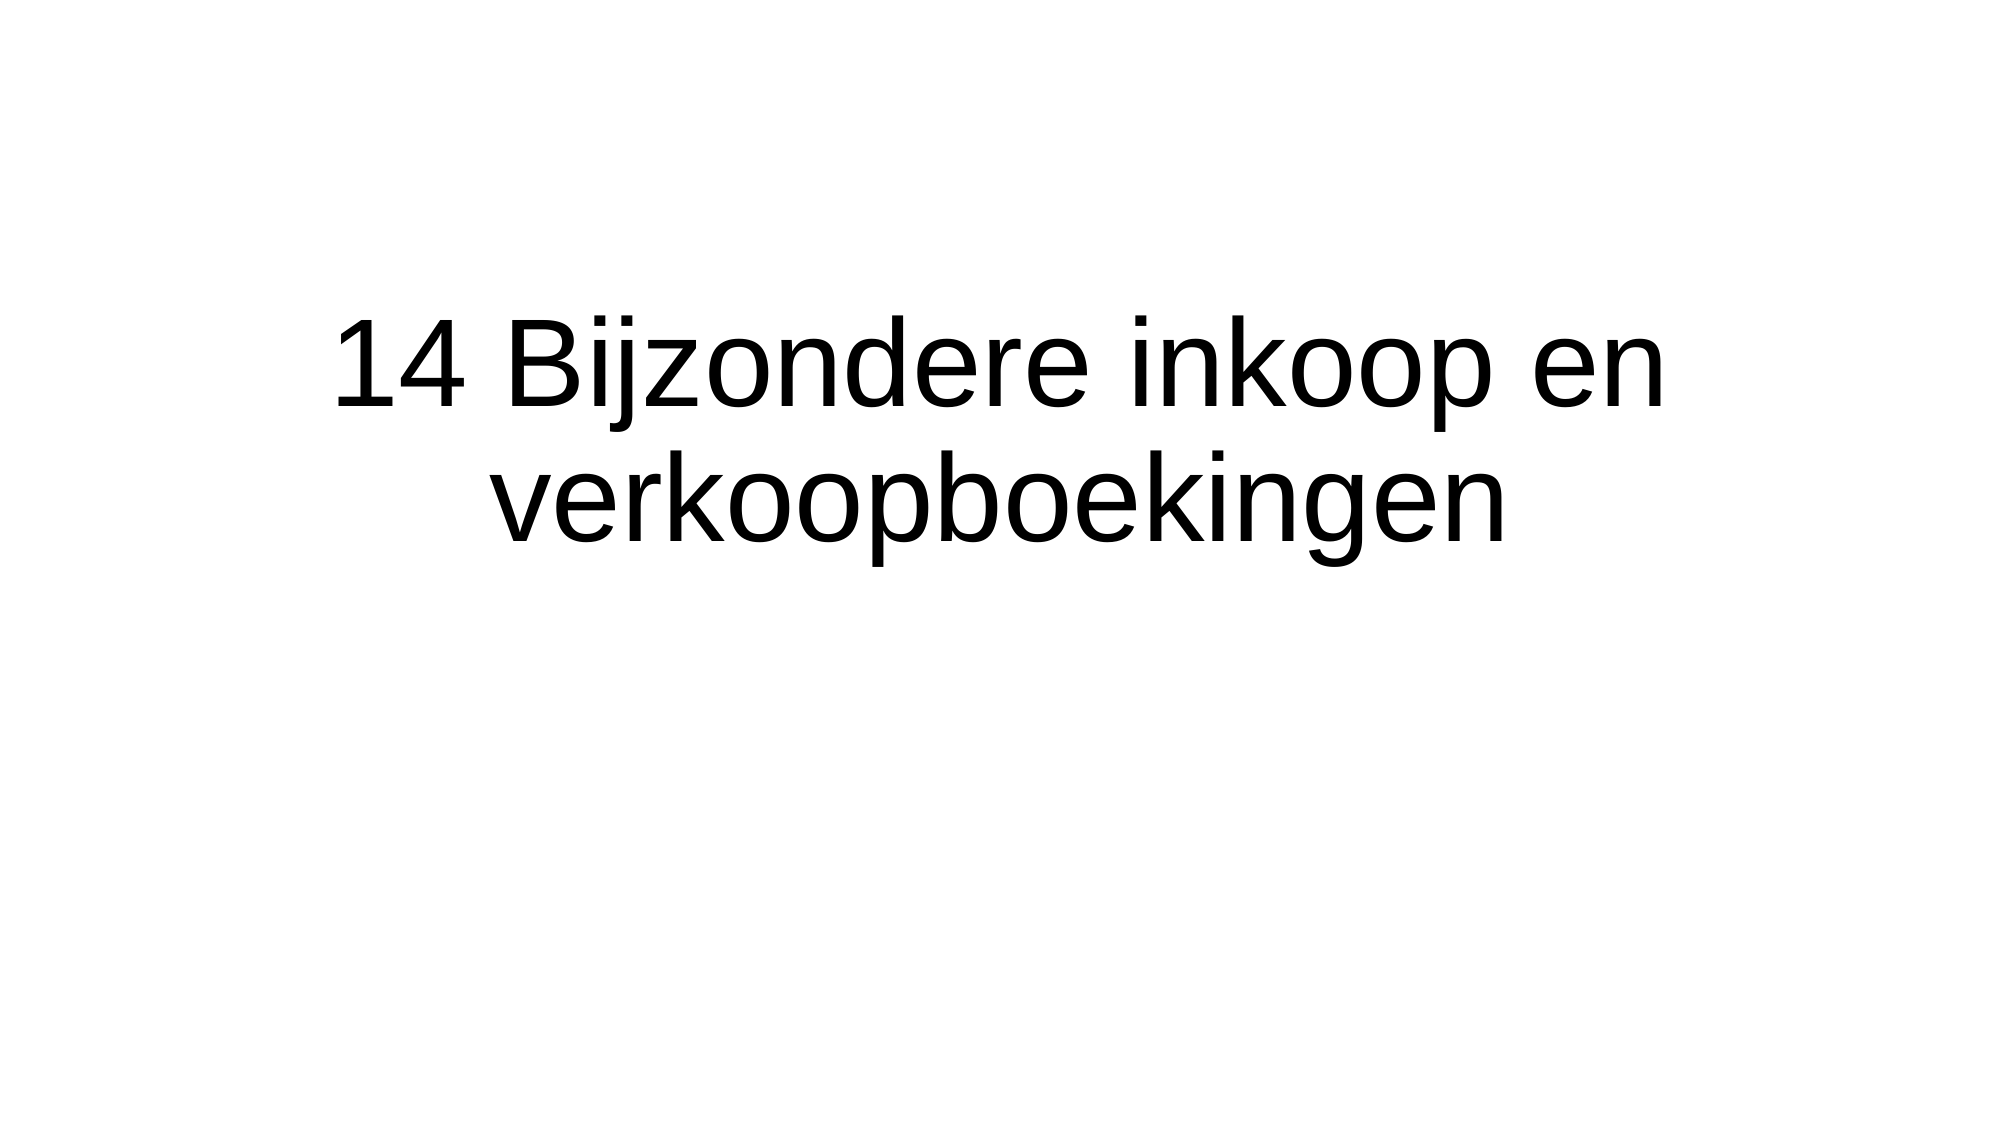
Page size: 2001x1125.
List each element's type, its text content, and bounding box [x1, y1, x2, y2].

title 14 Bijzondere inkoop en verkoopboekingen [249, 184, 1750, 576]
